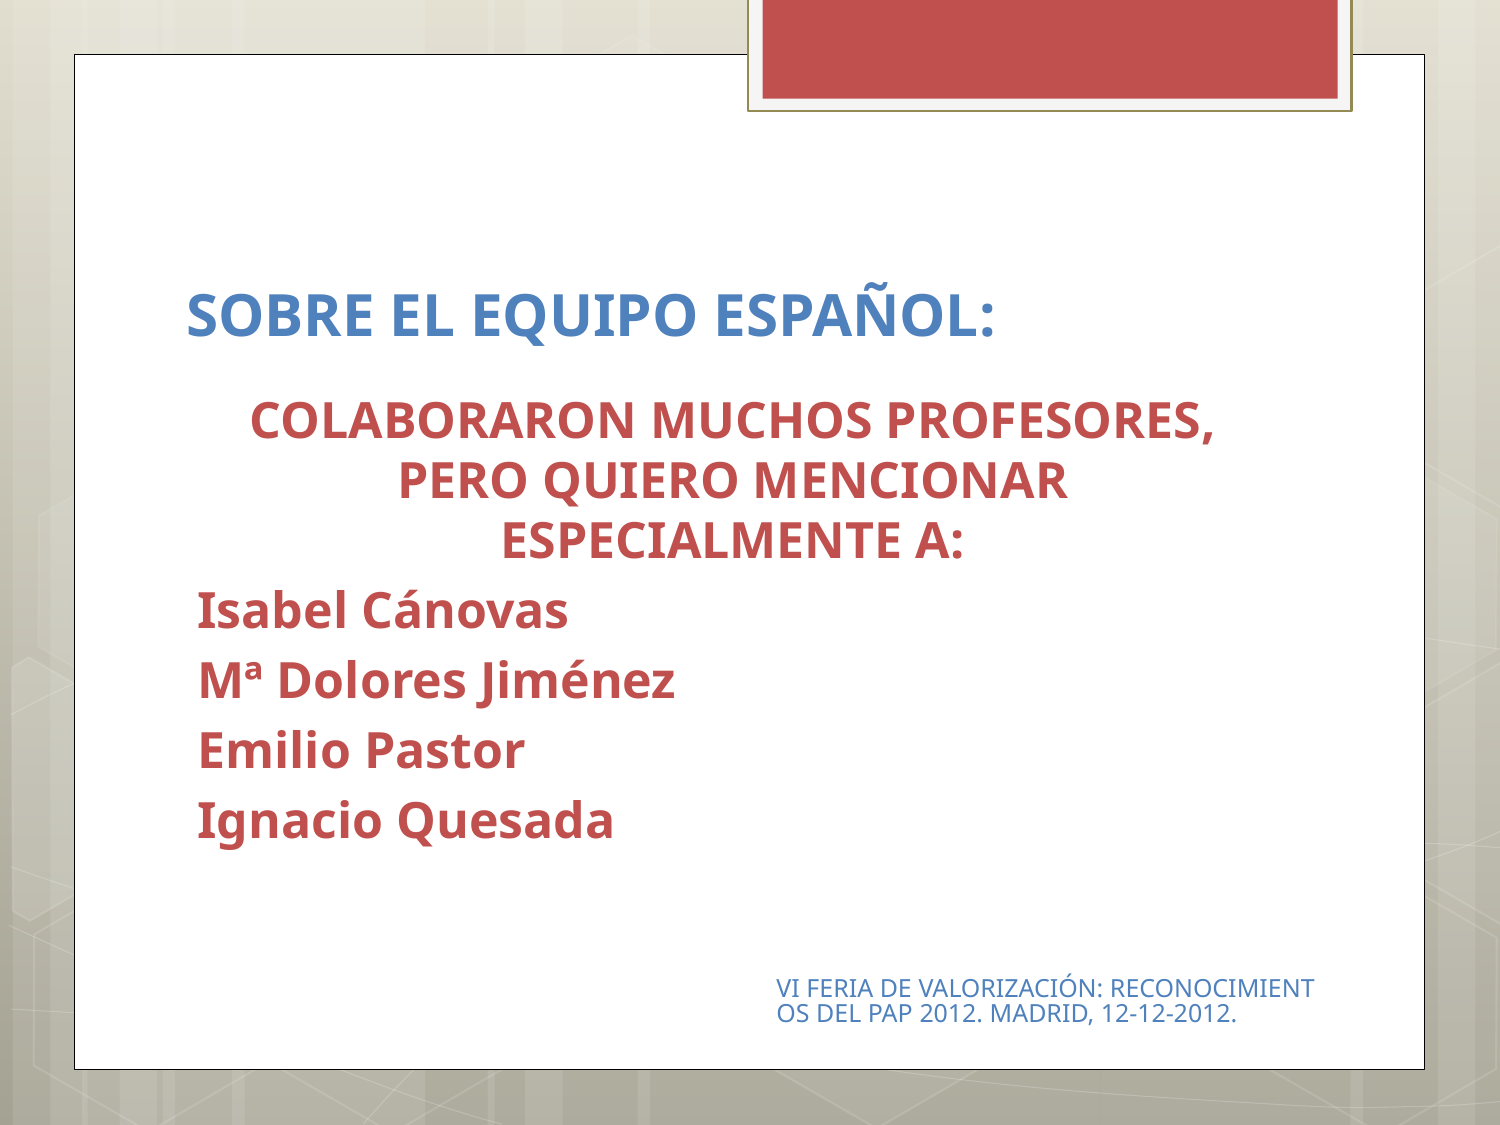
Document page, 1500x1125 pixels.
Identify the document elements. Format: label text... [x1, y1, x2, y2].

footer VI FERIA DE VALORIZACIÓN: RECONOCIMIENTOS DEL PAP 2012. MADRID, 12-12-2012. [761, 960, 1336, 1020]
title SOBRE EL EQUIPO ESPAÑOL: [171, 168, 1324, 357]
list COLABORARON MUCHOS PROFESORES, PERO QUIERO MENCIONAR ESPECIALMENTE A: Isabel Cánovas Mª Dolores Jiménez Emilio Pastor Ignacio Quesada [171, 381, 1283, 957]
